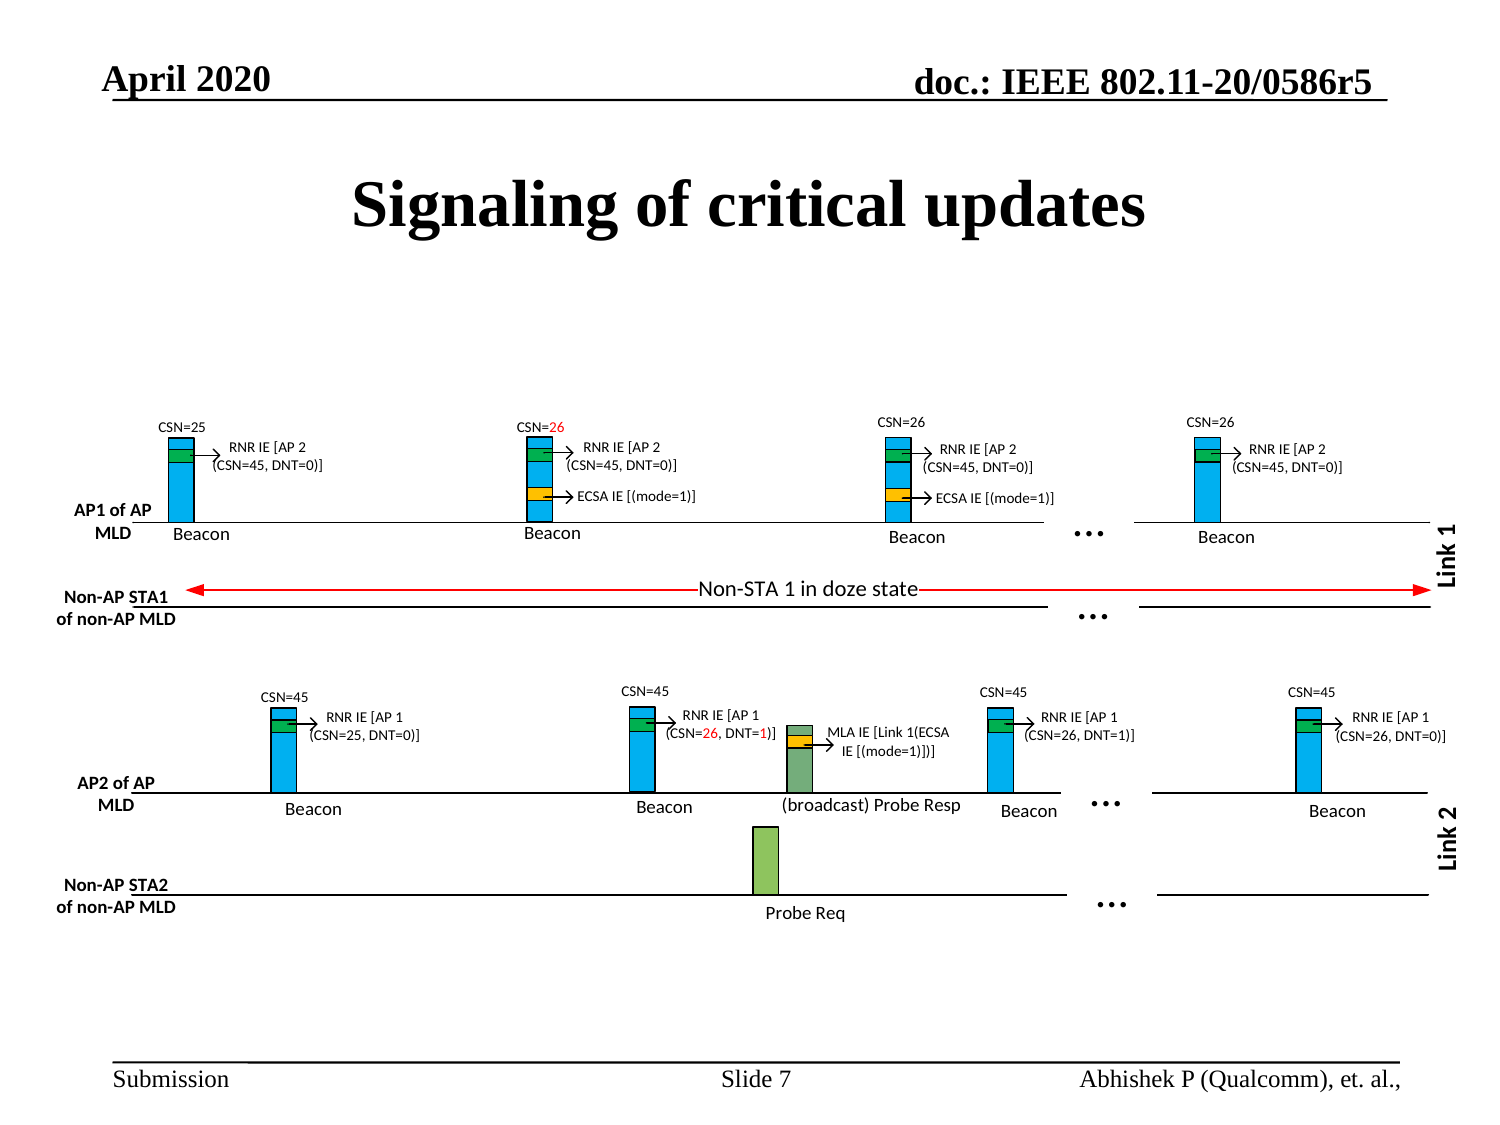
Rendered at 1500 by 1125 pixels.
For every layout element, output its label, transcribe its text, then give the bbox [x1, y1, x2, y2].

footer Abhishek P (Qualcomm), et. al., [949, 1061, 1402, 1093]
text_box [43, 408, 1469, 937]
slide_number Slide 7 [712, 1061, 801, 1093]
title Signaling of critical updates [112, 112, 1388, 288]
